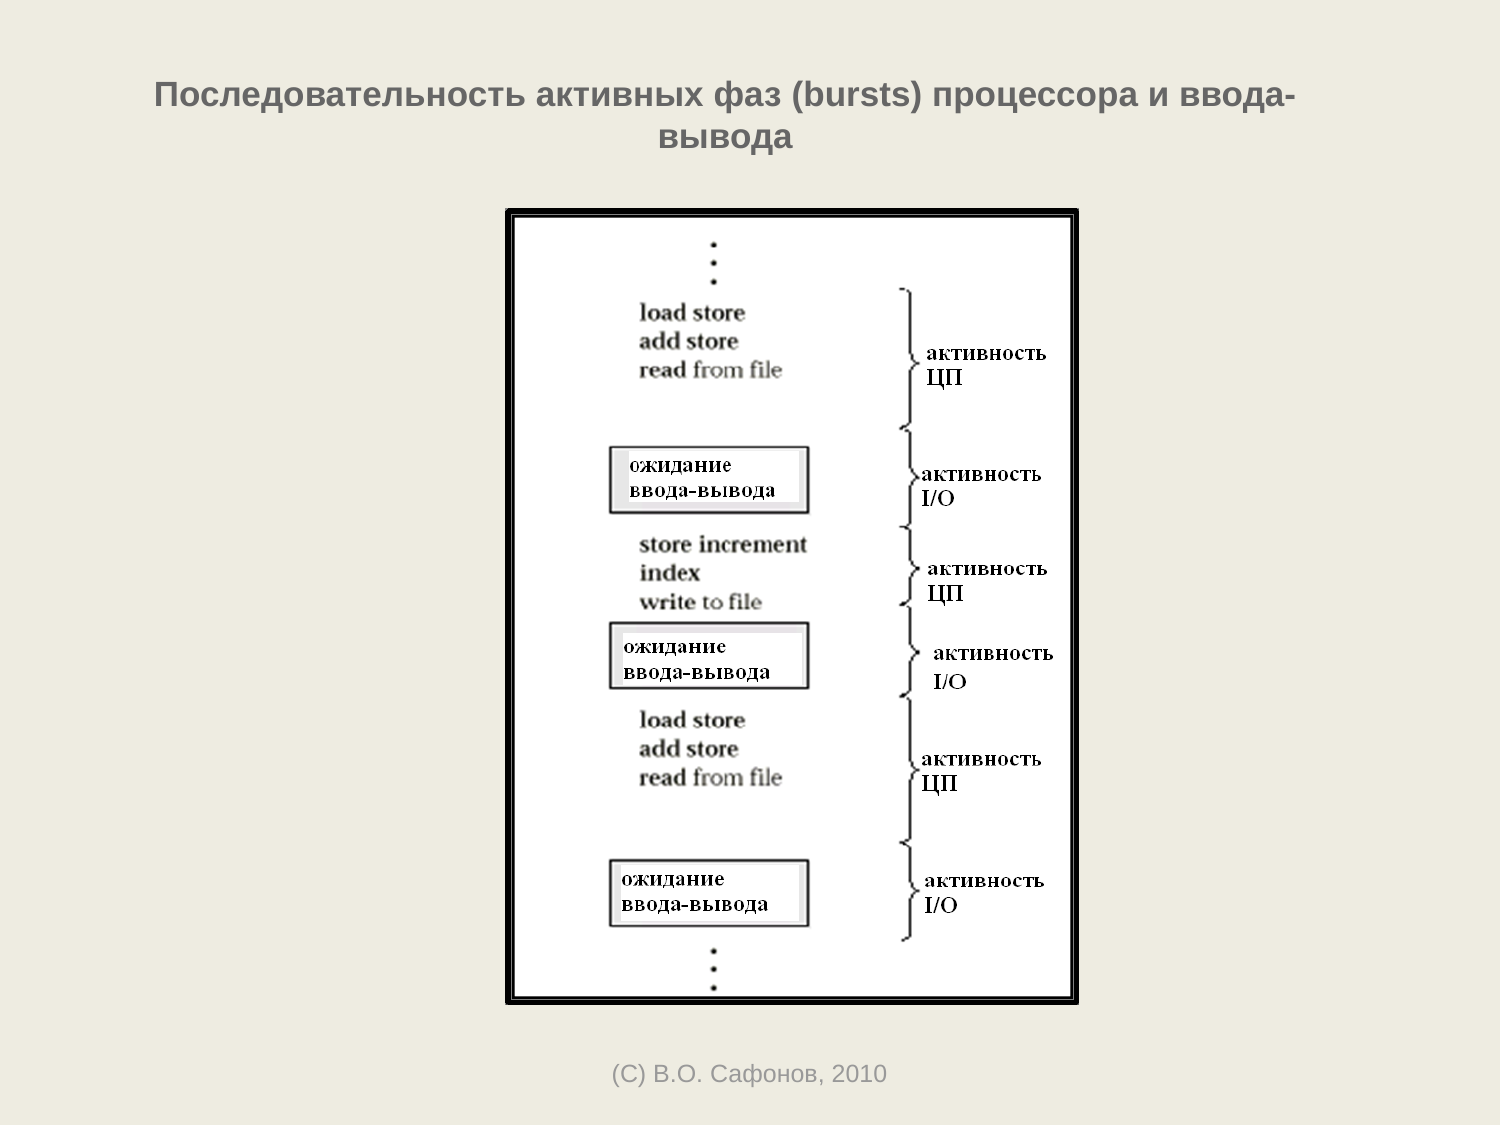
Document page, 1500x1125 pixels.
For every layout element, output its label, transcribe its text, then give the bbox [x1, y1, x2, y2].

title Последовательность активных фаз (bursts) процессора и ввода-вывода [111, 63, 1339, 164]
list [505, 208, 1079, 1006]
footer (C) В.О. Сафонов, 2010 [512, 1042, 988, 1103]
